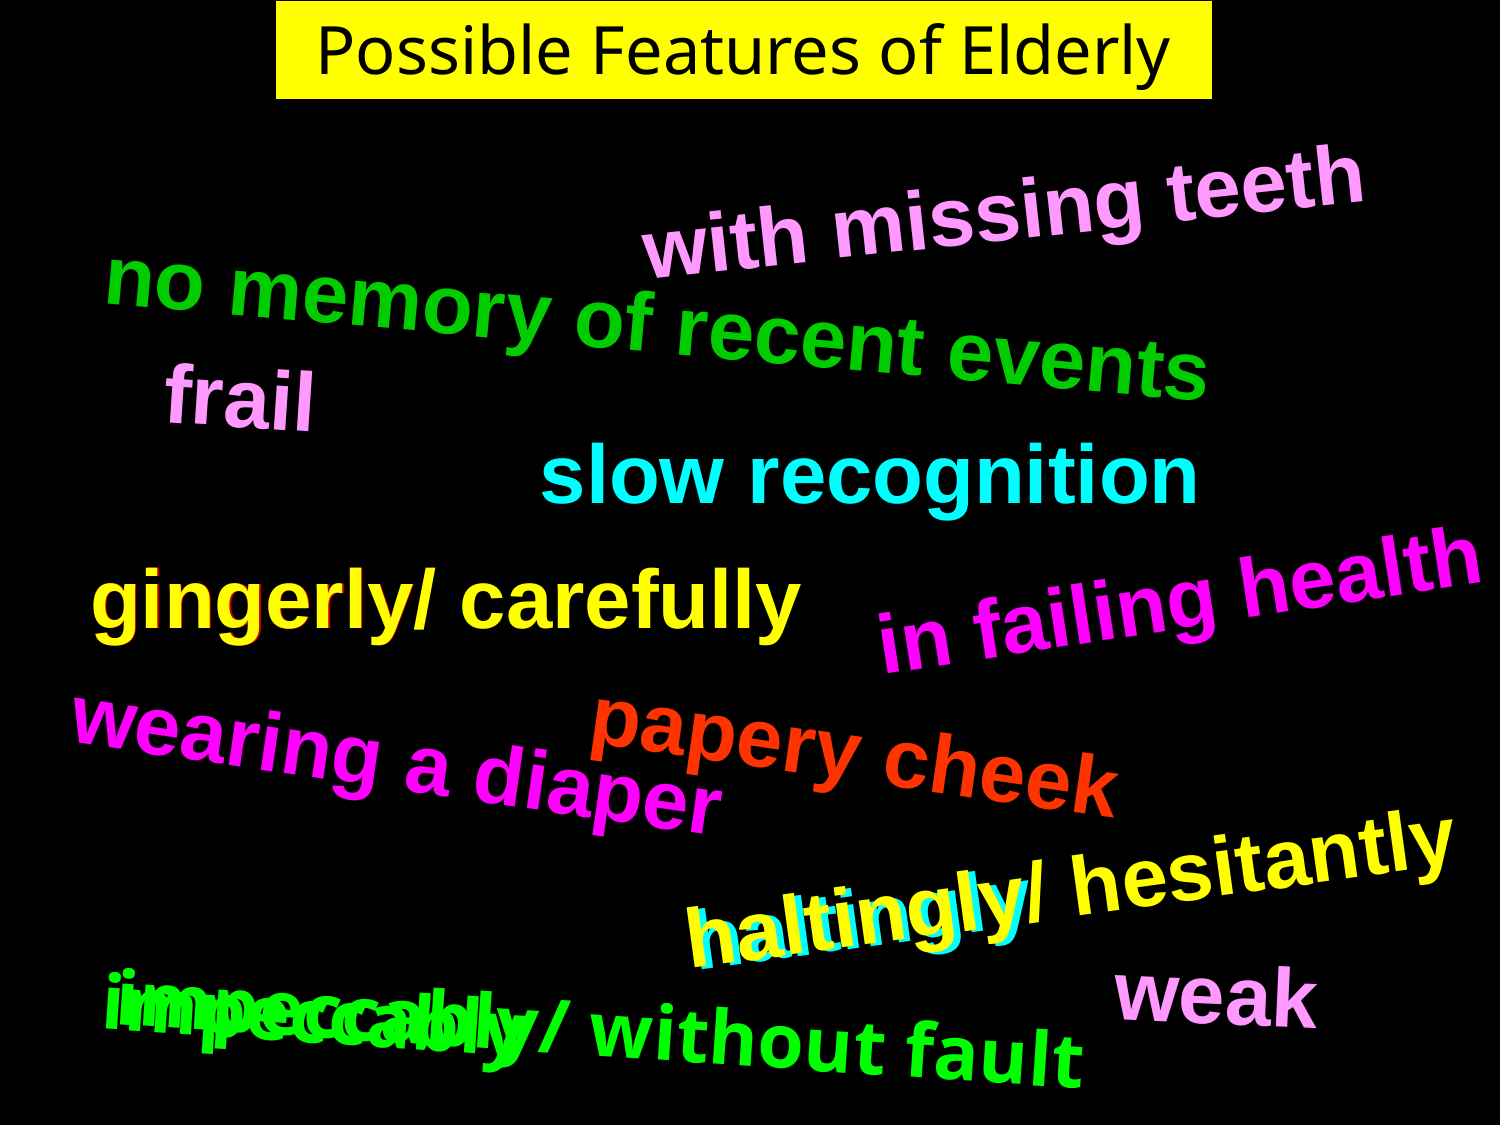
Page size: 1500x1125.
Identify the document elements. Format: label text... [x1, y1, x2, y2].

text_box in failing health [854, 489, 1500, 696]
text_box gingerly/ carefully [75, 537, 818, 653]
text_box wearing a diaper [50, 649, 772, 867]
text_box slow recognition [524, 412, 1275, 528]
text_box impeccably [84, 945, 581, 1084]
text_box haltingly/ hesitantly [662, 765, 1500, 995]
text_box haltingly [756, 930, 1147, 985]
text_box papery cheek [575, 653, 1165, 831]
text_box impeccably/ without fault [98, 941, 1104, 1114]
text_box with missing teeth [621, 108, 1386, 280]
title Possible Features of Elderly People [275, 0, 1213, 100]
text_box weak [1099, 930, 1500, 1062]
text_box no memory of recent events [85, 211, 1232, 428]
text_box frail [146, 330, 337, 458]
